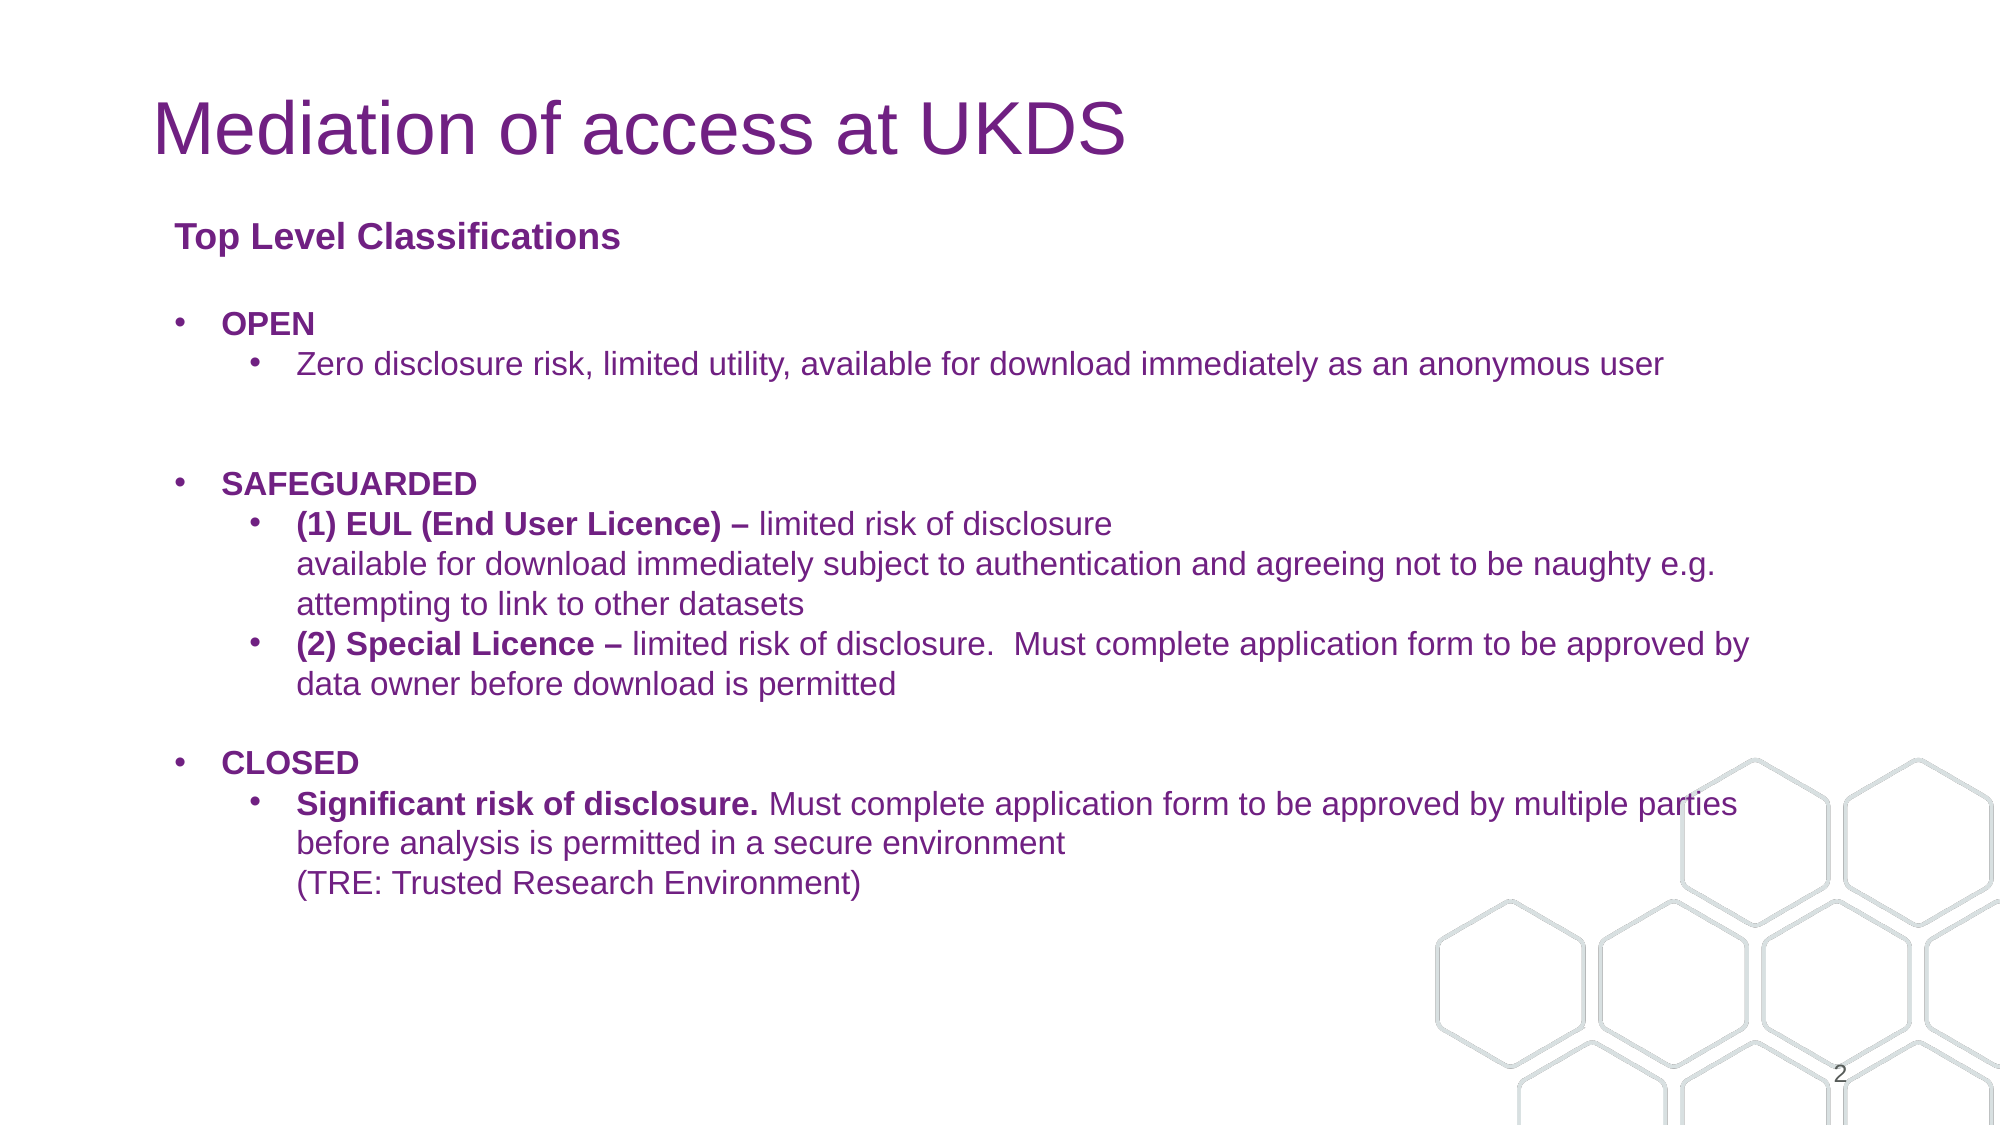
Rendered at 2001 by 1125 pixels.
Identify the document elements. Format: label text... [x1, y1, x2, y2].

slide_number 2 [1412, 1042, 1863, 1103]
picture [1320, 445, 2000, 1125]
text_box Top Level Classifications OPEN Zero disclosure risk, limited utility, available for download immediately as an anonymous user SAFEGUARDED (1) EUL (End User Licence) – limited risk of disclosure available for download immediately subject to authentication and agreeing not to be naughty e.g. attempting to link to other datasets (2) Special Licence – limited risk of disclosure. Must complete application form to be approved by data owner before download is permitted CLOSED Significant risk of disclosure. Must complete application form to be approved by multiple parties before analysis is permitted in a secure environment (TRE: Trusted Research Environment) [159, 160, 1809, 1069]
title Mediation of access at UKDS [137, 85, 1775, 176]
